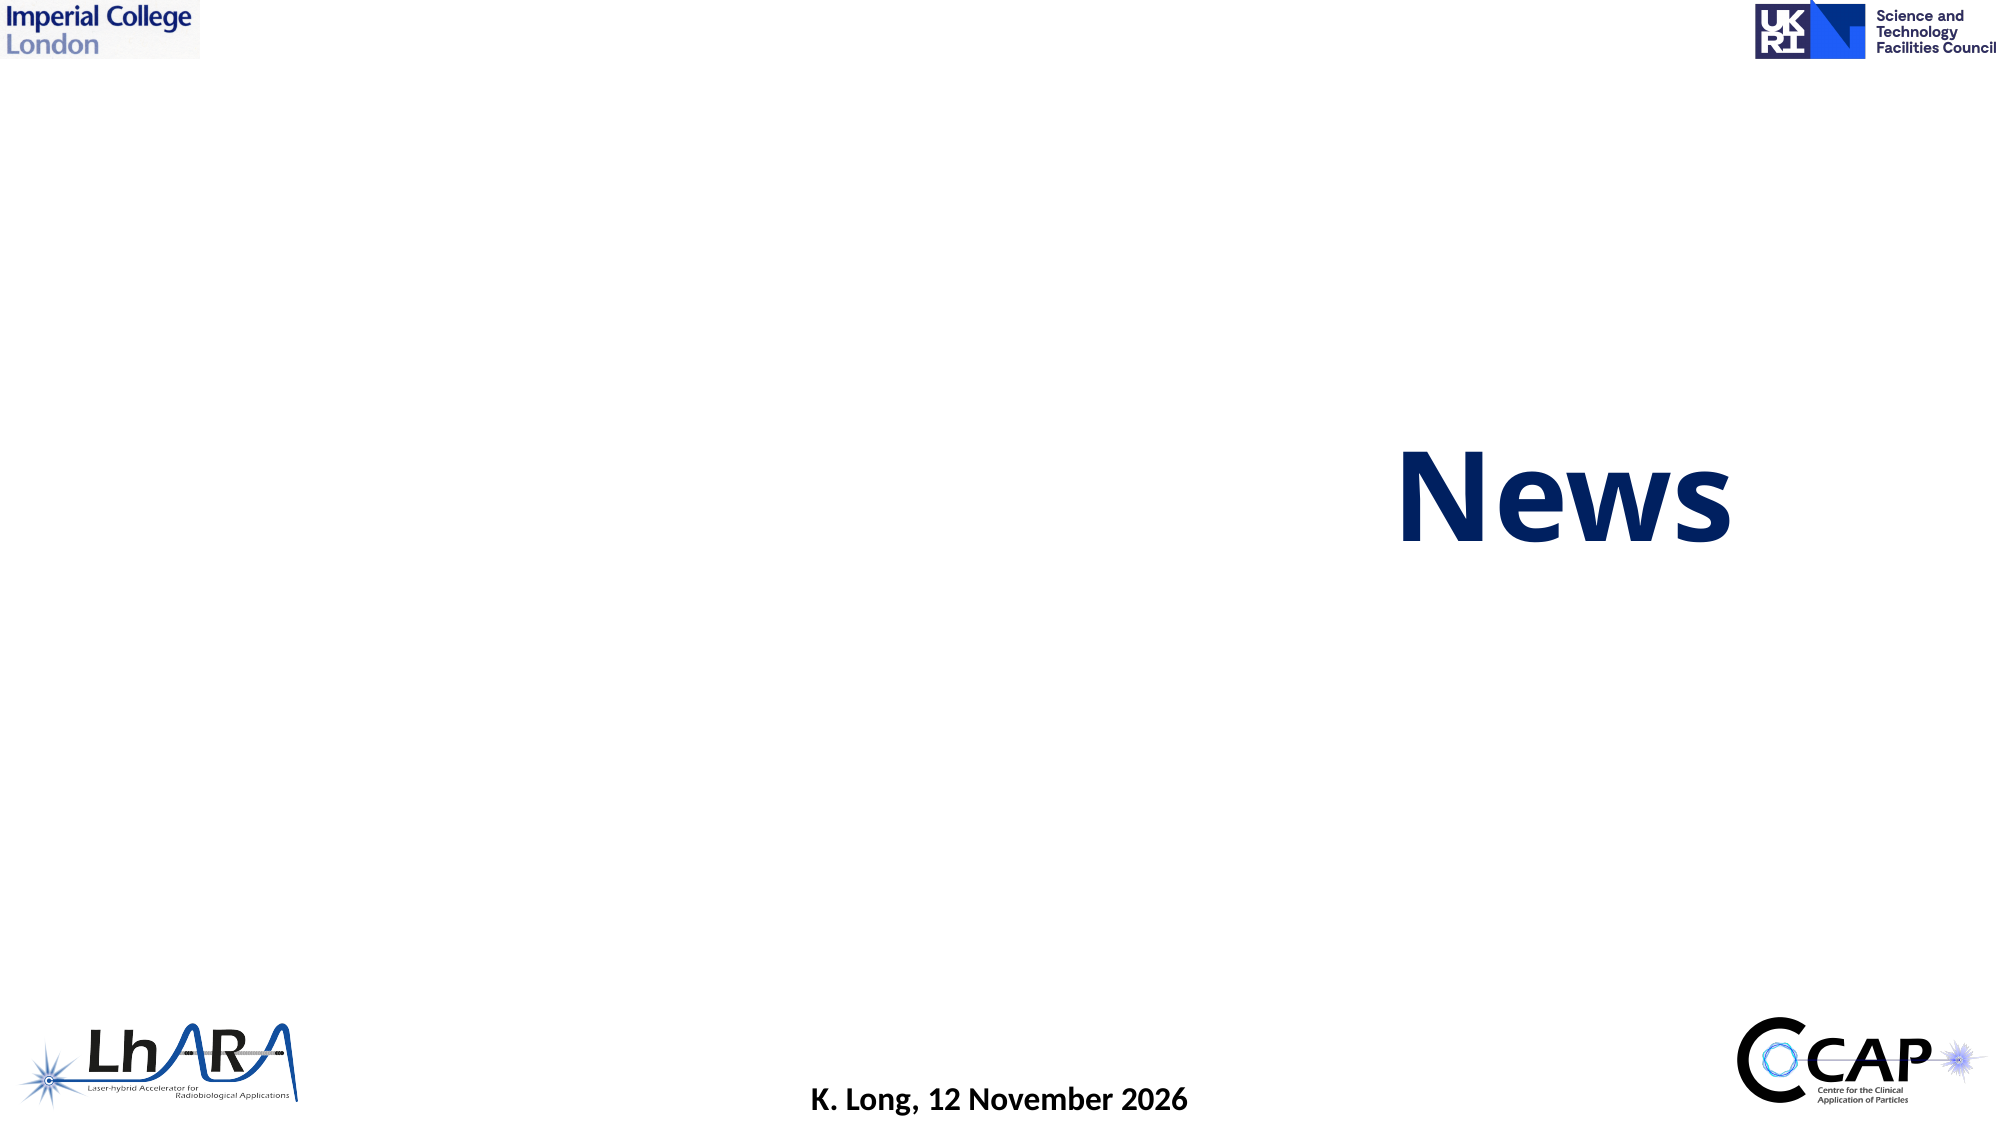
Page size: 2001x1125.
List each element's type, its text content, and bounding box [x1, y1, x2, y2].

picture [1731, 996, 2000, 1124]
title News [249, 184, 1750, 576]
picture [1755, 0, 1996, 59]
picture [0, 1011, 334, 1124]
picture [0, 0, 200, 59]
